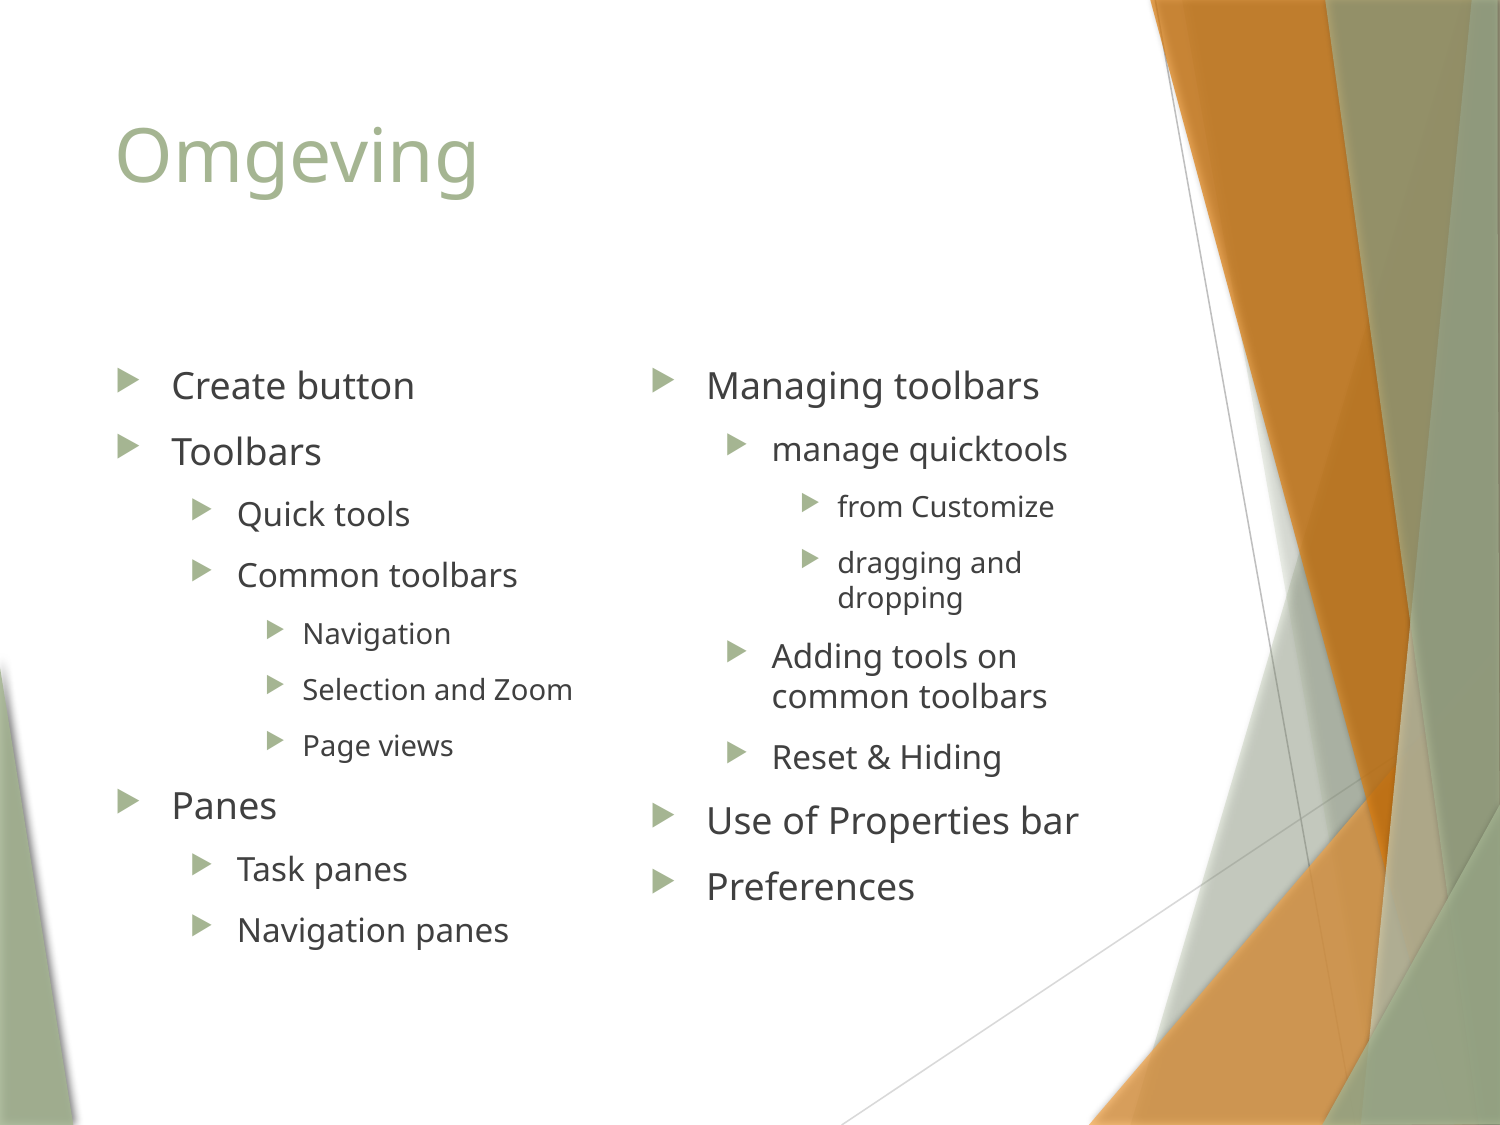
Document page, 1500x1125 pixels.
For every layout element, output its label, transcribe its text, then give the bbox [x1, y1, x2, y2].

list Create button Toolbars Quick tools Common toolbars Navigation Selection and Zoom Page views Panes Task panes Navigation panes [99, 354, 607, 992]
list Managing toolbars manage quicktools from Customize dragging and dropping Adding tools on common toolbars Reset & Hiding Use of Properties bar Preferences [634, 354, 1142, 992]
title Omgeving [99, 99, 1142, 317]
